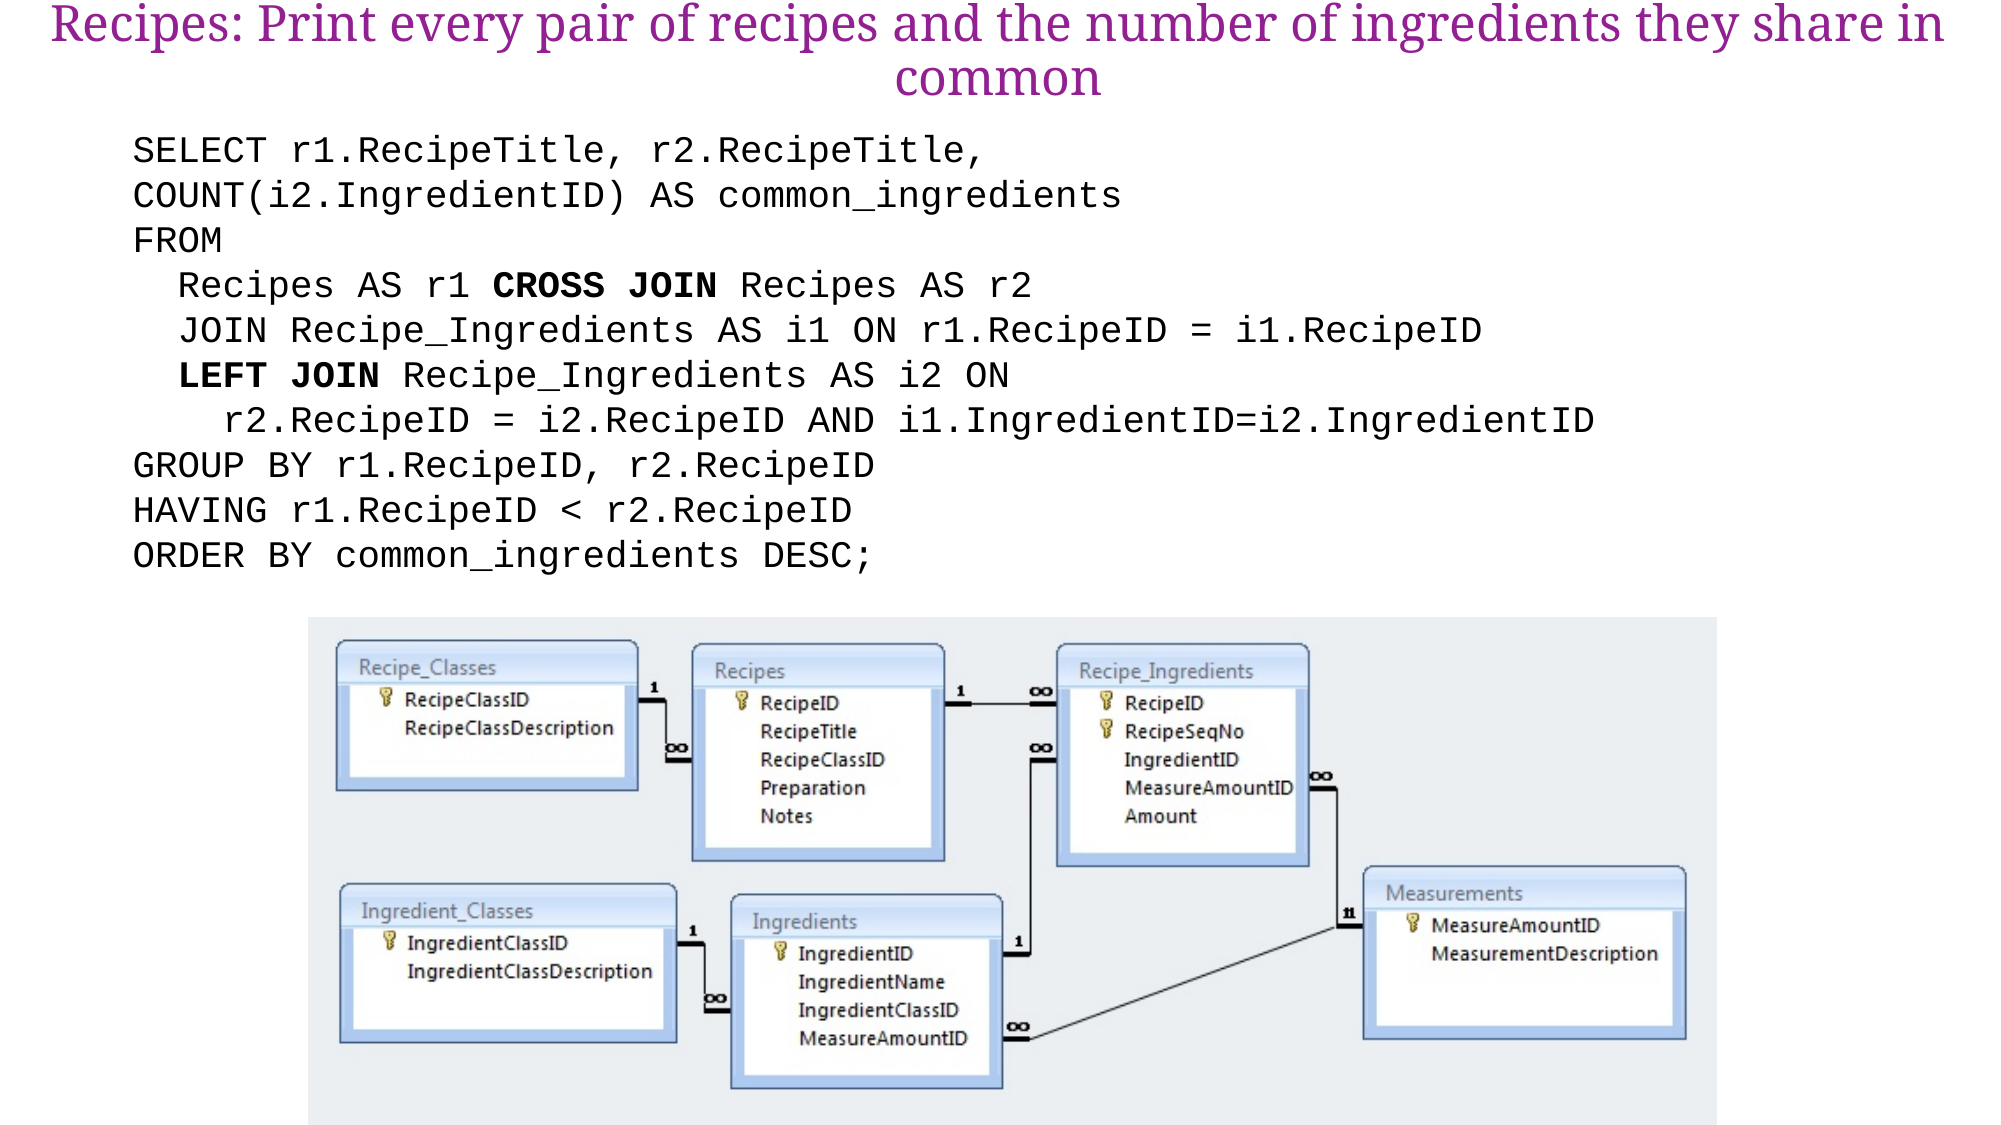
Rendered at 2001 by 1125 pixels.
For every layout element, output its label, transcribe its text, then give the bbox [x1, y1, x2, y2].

title Recipes: Print every pair of recipes and the number of ingredients they share in common [33, 16, 1964, 87]
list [308, 617, 1717, 1125]
text_box SELECT r1.RecipeTitle, r2.RecipeTitle, COUNT(i2.IngredientID) AS common_ingredients FROM Recipes AS r1 CROSS JOIN Recipes AS r2 JOIN Recipe_Ingredients AS i1 ON r1.RecipeID = i1.RecipeID LEFT JOIN Recipe_Ingredients AS i2 ON r2.RecipeID = i2.RecipeID AND i1.IngredientID=i2.IngredientID GROUP BY r1.RecipeID, r2.RecipeID HAVING r1.RecipeID < r2.RecipeID ORDER BY common_ingredients DESC; [117, 117, 1880, 583]
